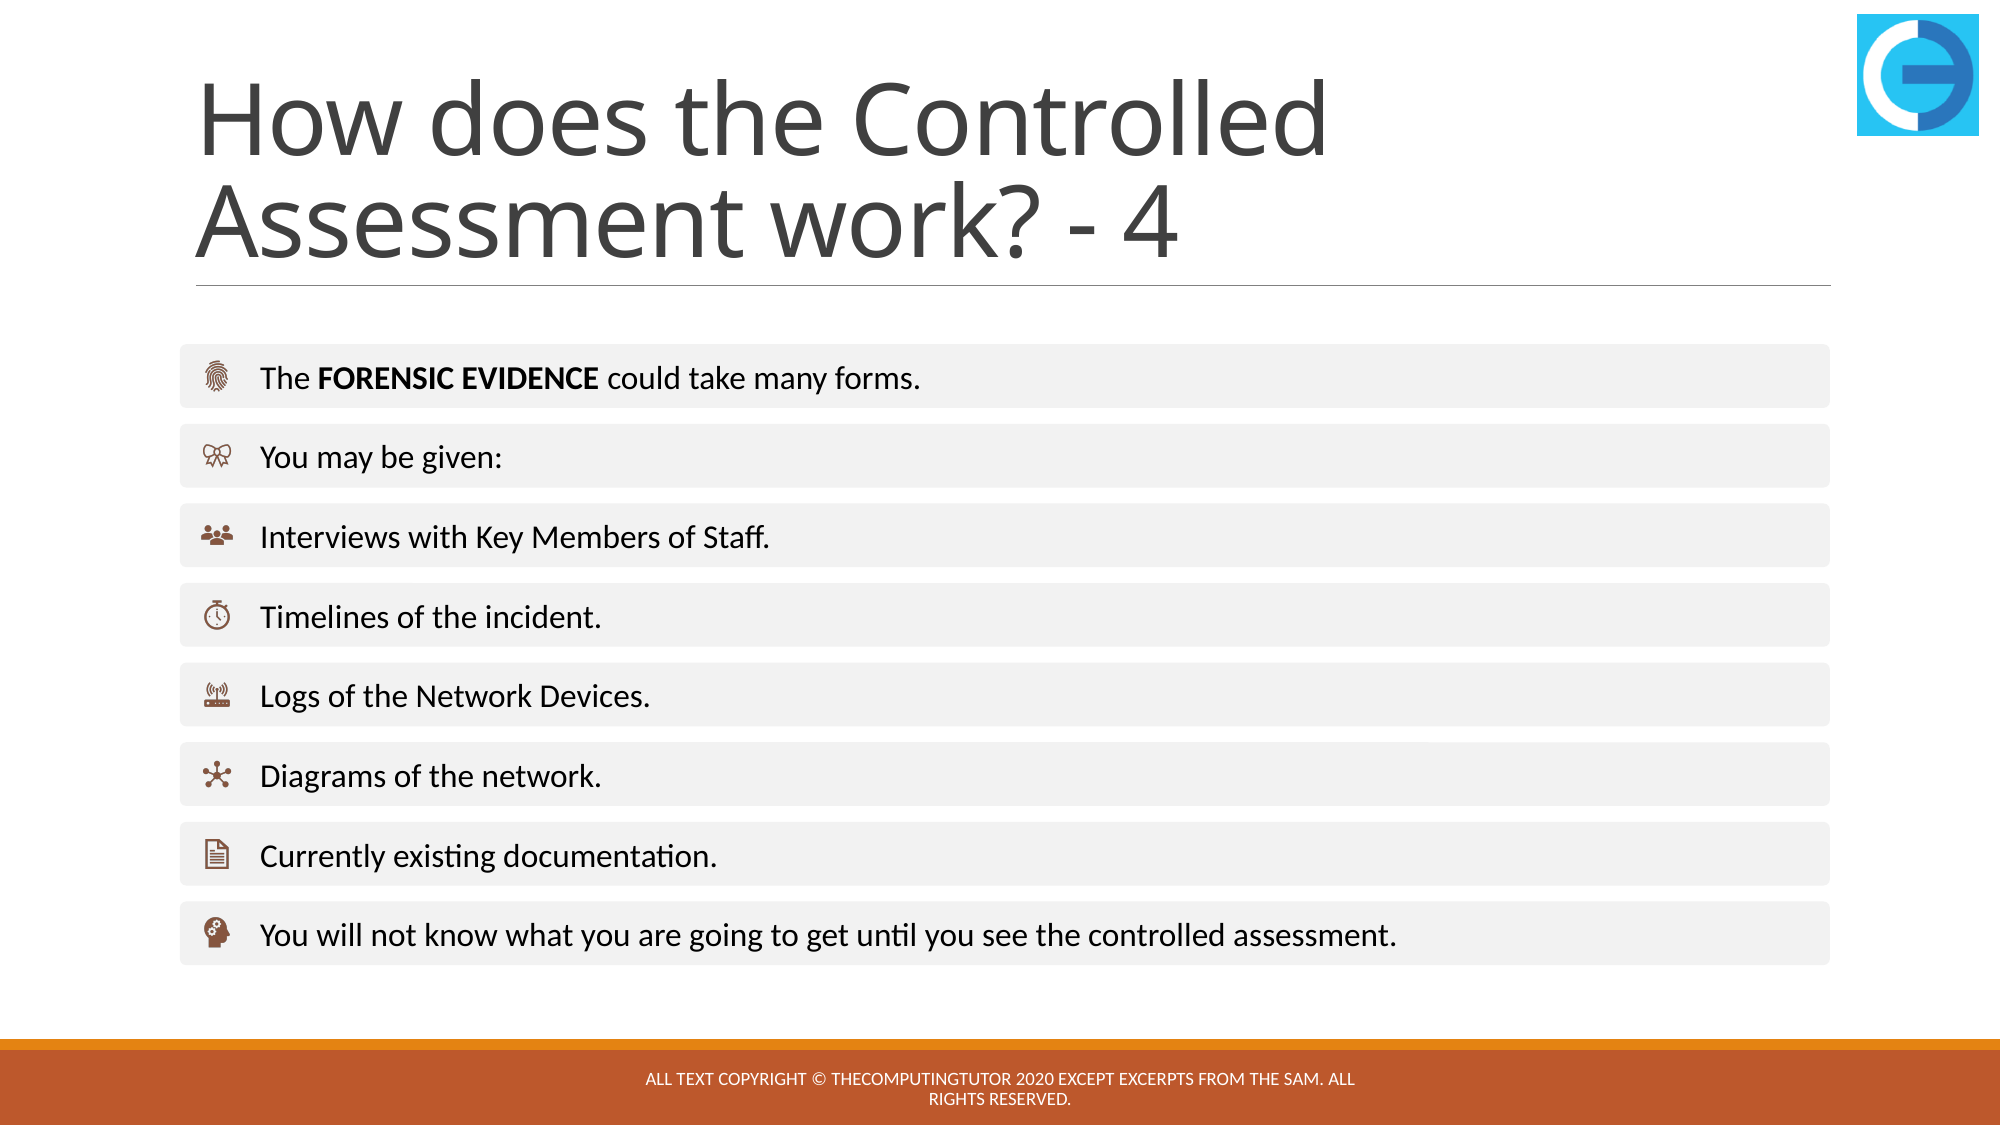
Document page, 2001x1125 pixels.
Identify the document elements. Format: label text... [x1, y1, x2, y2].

footer All text copyright © TheComputingTutor 2020 except excerpts from the SAM. All rights Reserved. [604, 1059, 1396, 1120]
title How does the Controlled Assessment work? - 4 [180, 47, 1830, 285]
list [179, 343, 1831, 966]
picture [1857, 14, 1979, 136]
